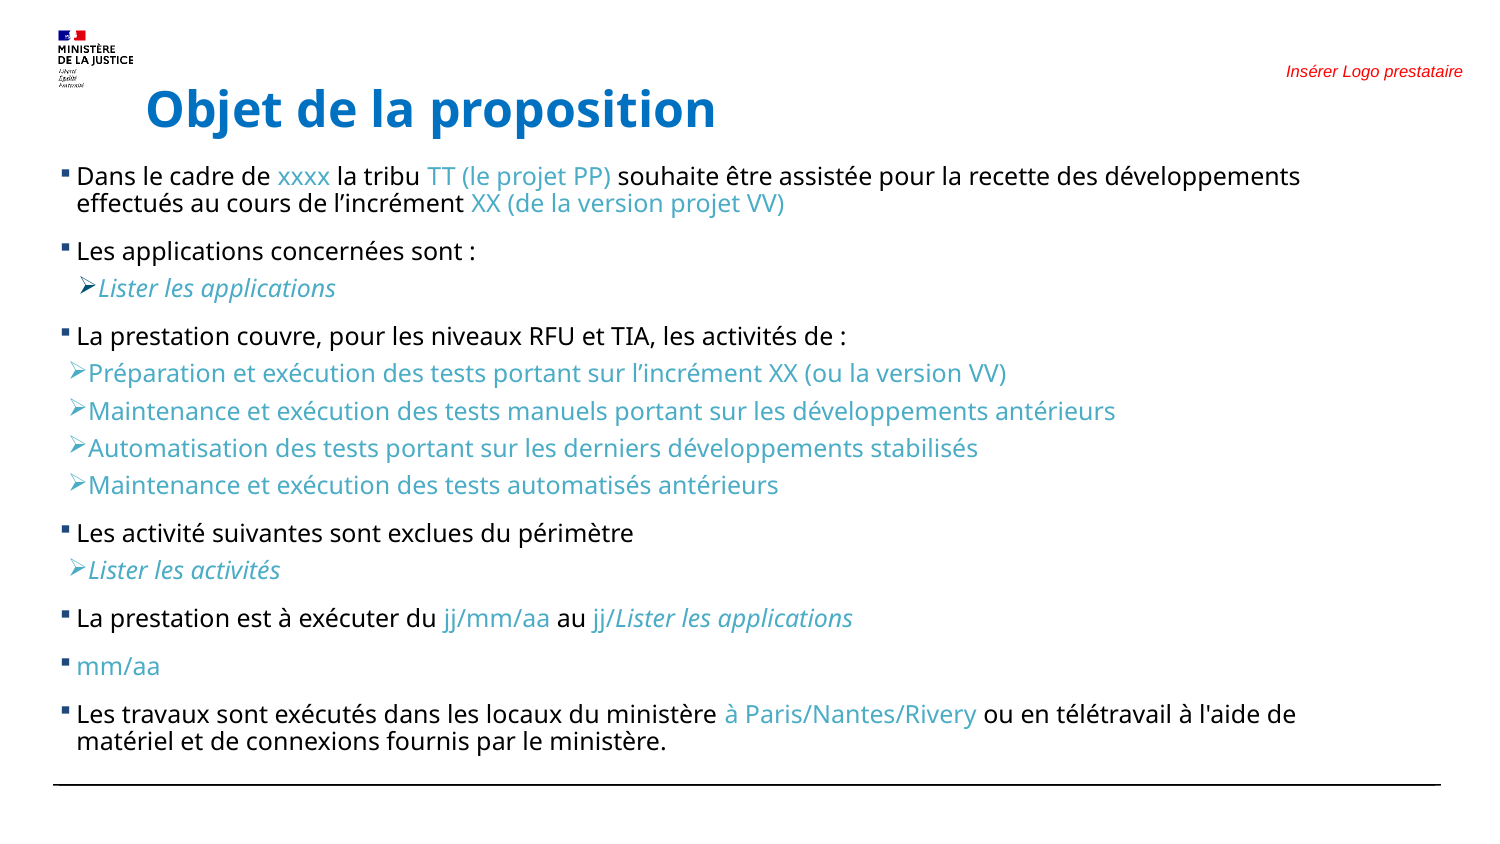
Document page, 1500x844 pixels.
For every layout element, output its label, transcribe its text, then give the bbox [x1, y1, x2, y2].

picture [47, 20, 143, 98]
title Objet de la proposition [145, 81, 1291, 139]
list Dans le cadre de xxxx la tribu TT (le projet PP) souhaite être assistée pour la recette des développements effectués au cours de l’incrément XX (de la version projet VV) Les applications concernées sont : Lister les applications La prestation couvre, pour les niveaux RFU et TIA, les activités de : Préparation et exécution des tests portant sur l’incrément XX (ou la version VV) Maintenance et exécution des tests manuels portant sur les développements antérieurs Automatisation des tests portant sur les derniers développements stabilisés Maintenance et exécution des tests automatisés antérieurs Les activité suivantes sont exclues du périmètre Lister les activités La prestation est à exécuter du jj/mm/aa au jj/Lister les applications mm/aa Les travaux sont exécutés dans les locaux du ministère à Paris/Nantes/Rivery ou en télétravail à l'aide de matériel et de connexions fournis par le ministère. [59, 164, 1377, 763]
